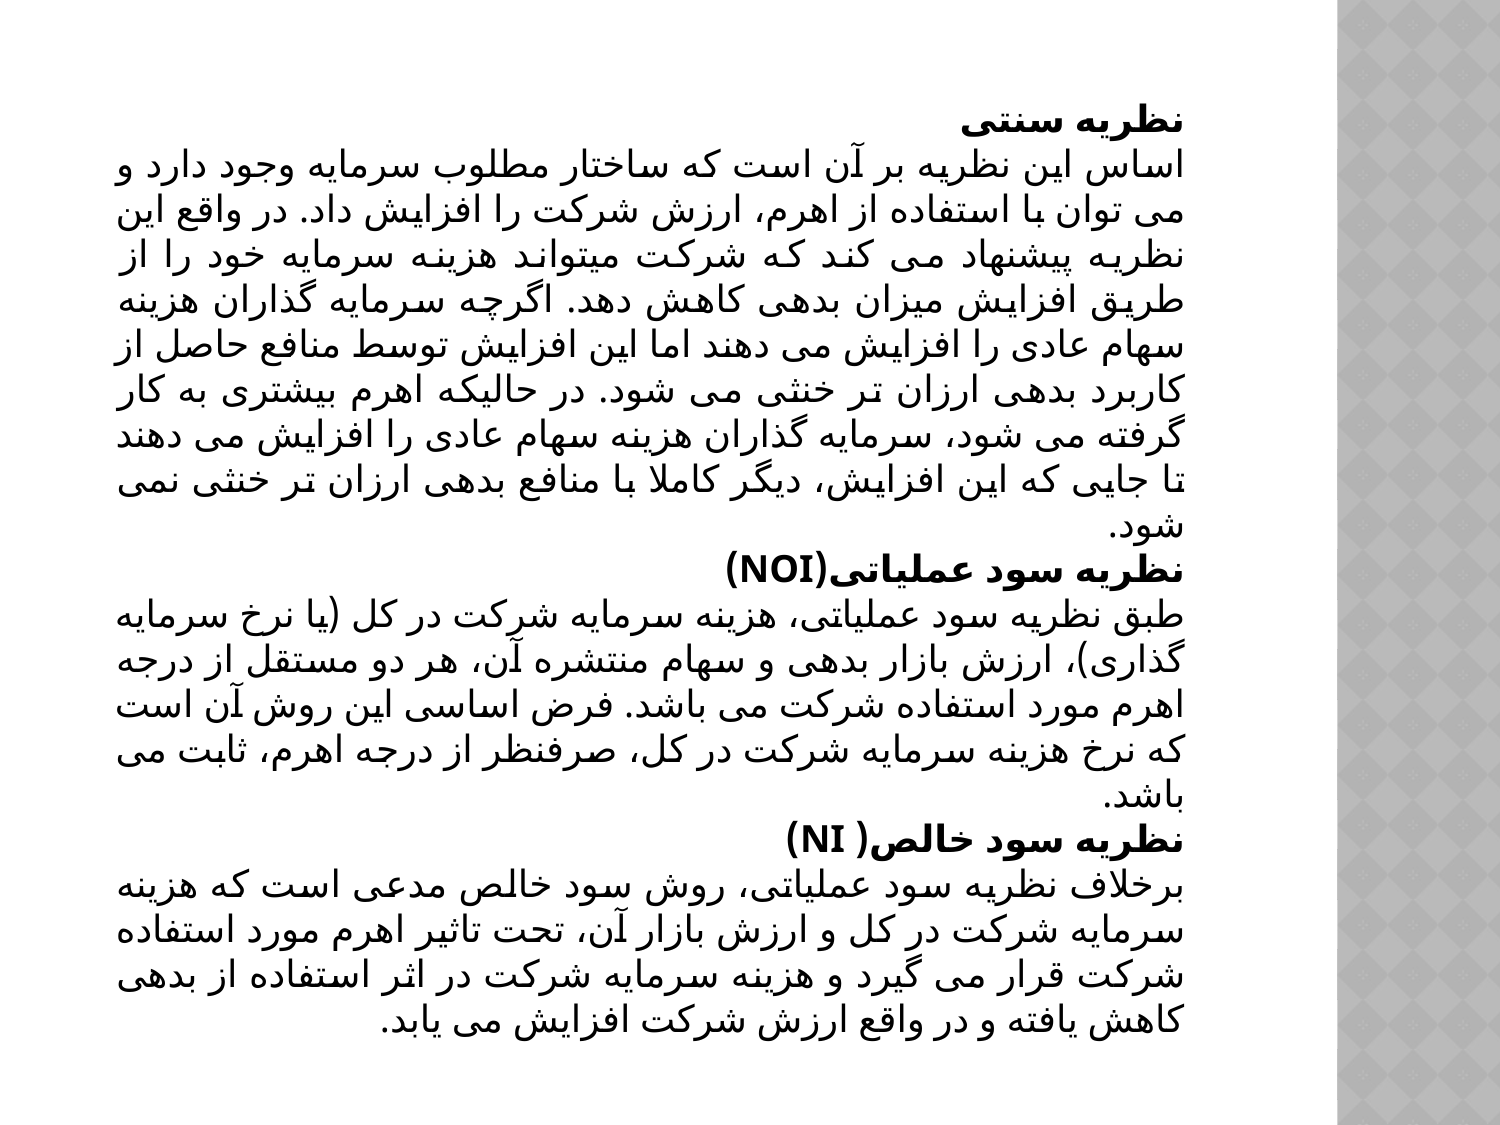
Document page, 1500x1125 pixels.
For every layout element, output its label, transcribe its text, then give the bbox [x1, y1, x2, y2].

text_box نظریه سنتی اساس این نظریه بر آن است که ساختار مطلوب سرمایه وجود دارد و می توان با استفاده از اهرم، ارزش شرکت را افزایش داد. در واقع این نظریه پیشنهاد می کند که شرکت میتواند هزینه سرمایه خود را از طریق افزایش میزان بدهی کاهش دهد. اگرچه سرمایه گذاران هزینه سهام عادی را افزایش می دهند اما این افزایش توسط منافع حاصل از کاربرد بدهی ارزان تر خنثی می شود. در حالیکه اهرم بیشتری به کار گرفته می شود، سرمایه گذاران هزینه سهام عادی را افزایش می دهند تا جایی که این افزایش، دیگر کاملا با منافع بدهی ارزان تر خنثی نمی شود. نظریه سود عملیاتی(NOI) طبق نظریه سود عملیاتی، هزینه سرمایه شرکت در کل (یا نرخ سرمایه گذاری)، ارزش بازار بدهی و سهام منتشره آن، هر دو مستقل از درجه اهرم مورد استفاده شرکت می باشد. فرض اساسی این روش آن است که نرخ هزینه سرمایه شرکت در کل، صرفنظر از درجه اهرم، ثابت می باشد. نظریه سود خالص( NI) برخلاف نظریه سود عملیاتی، روش سود خالص مدعی است که هزینه سرمایه شرکت در کل و ارزش بازار آن، تحت تاثیر اهرم مورد استفاده شرکت قرار می گیرد و هزینه سرمایه شرکت در اثر استفاده از بدهی کاهش یافته و در واقع ارزش شرکت افزایش می یابد. [99, 87, 1200, 1048]
